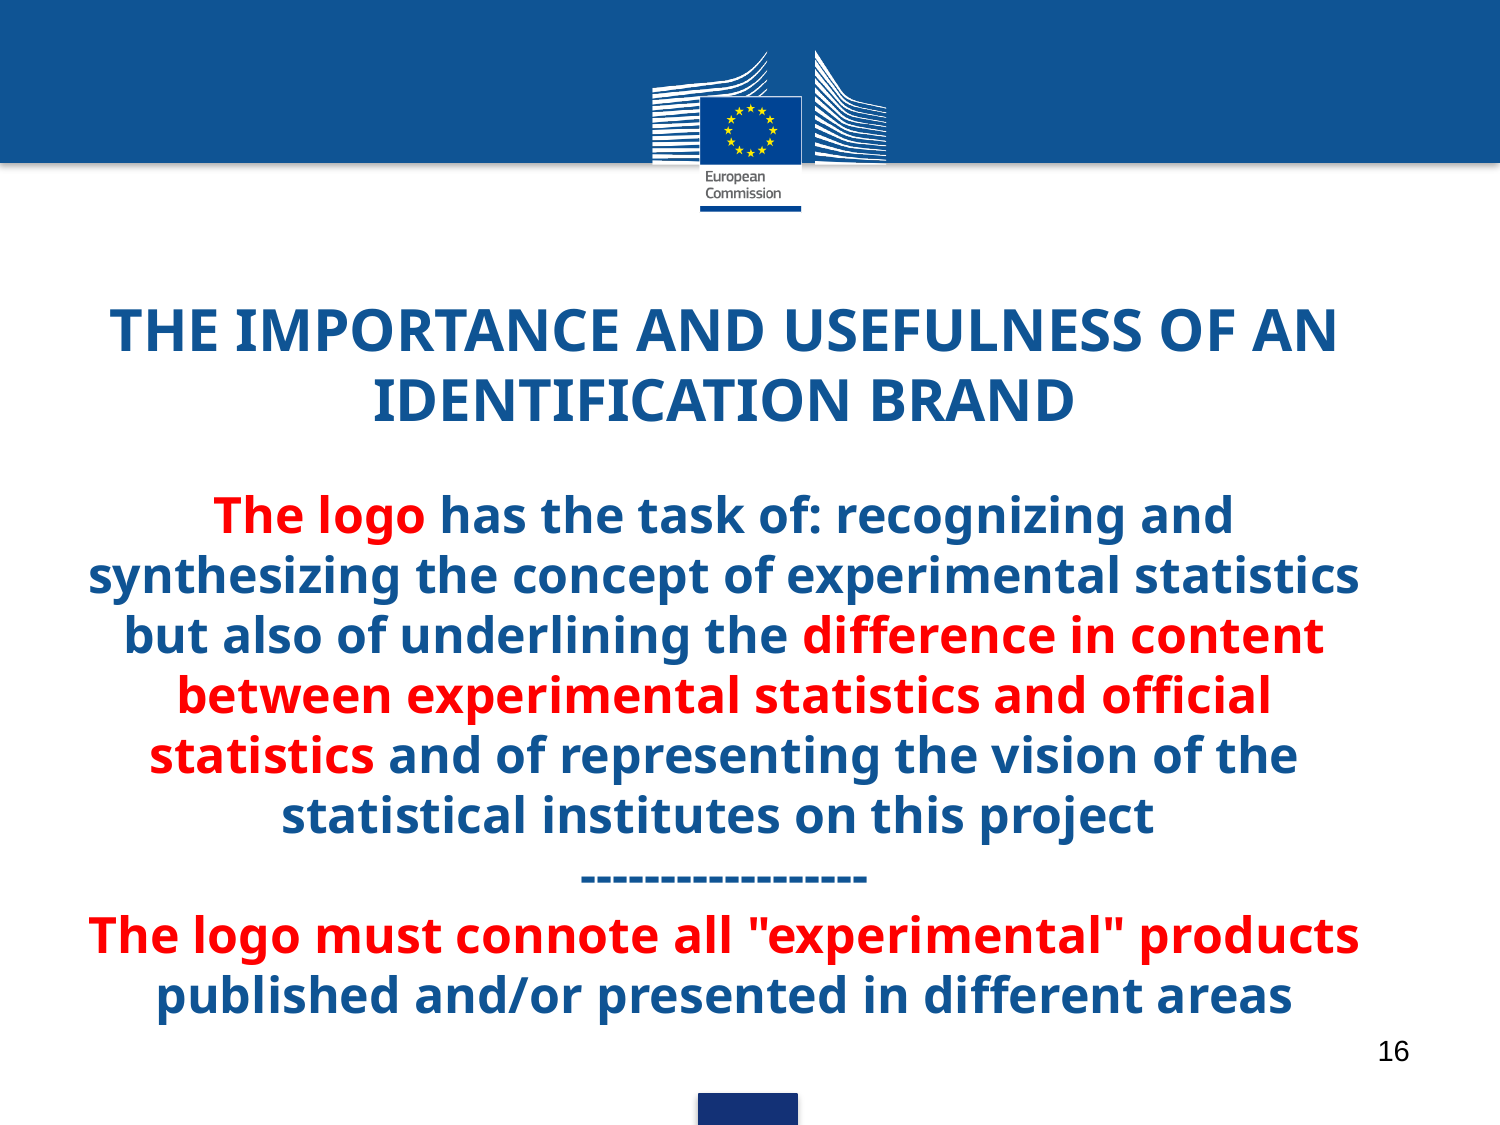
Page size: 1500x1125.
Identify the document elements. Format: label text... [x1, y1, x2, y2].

slide_number 16 [1074, 1024, 1426, 1103]
title THE IMPORTANCE AND USEFULNESS OF AN IDENTIFICATION BRAND The logo has the task of: recognizing and synthesizing the concept of experimental statistics but also of underlining the difference in content between experimental statistics and official statistics and of representing the vision of the statistical institutes on this project ------------------ The logo must connote all "experimental" products published and/or presented in different areas [49, 231, 1400, 386]
